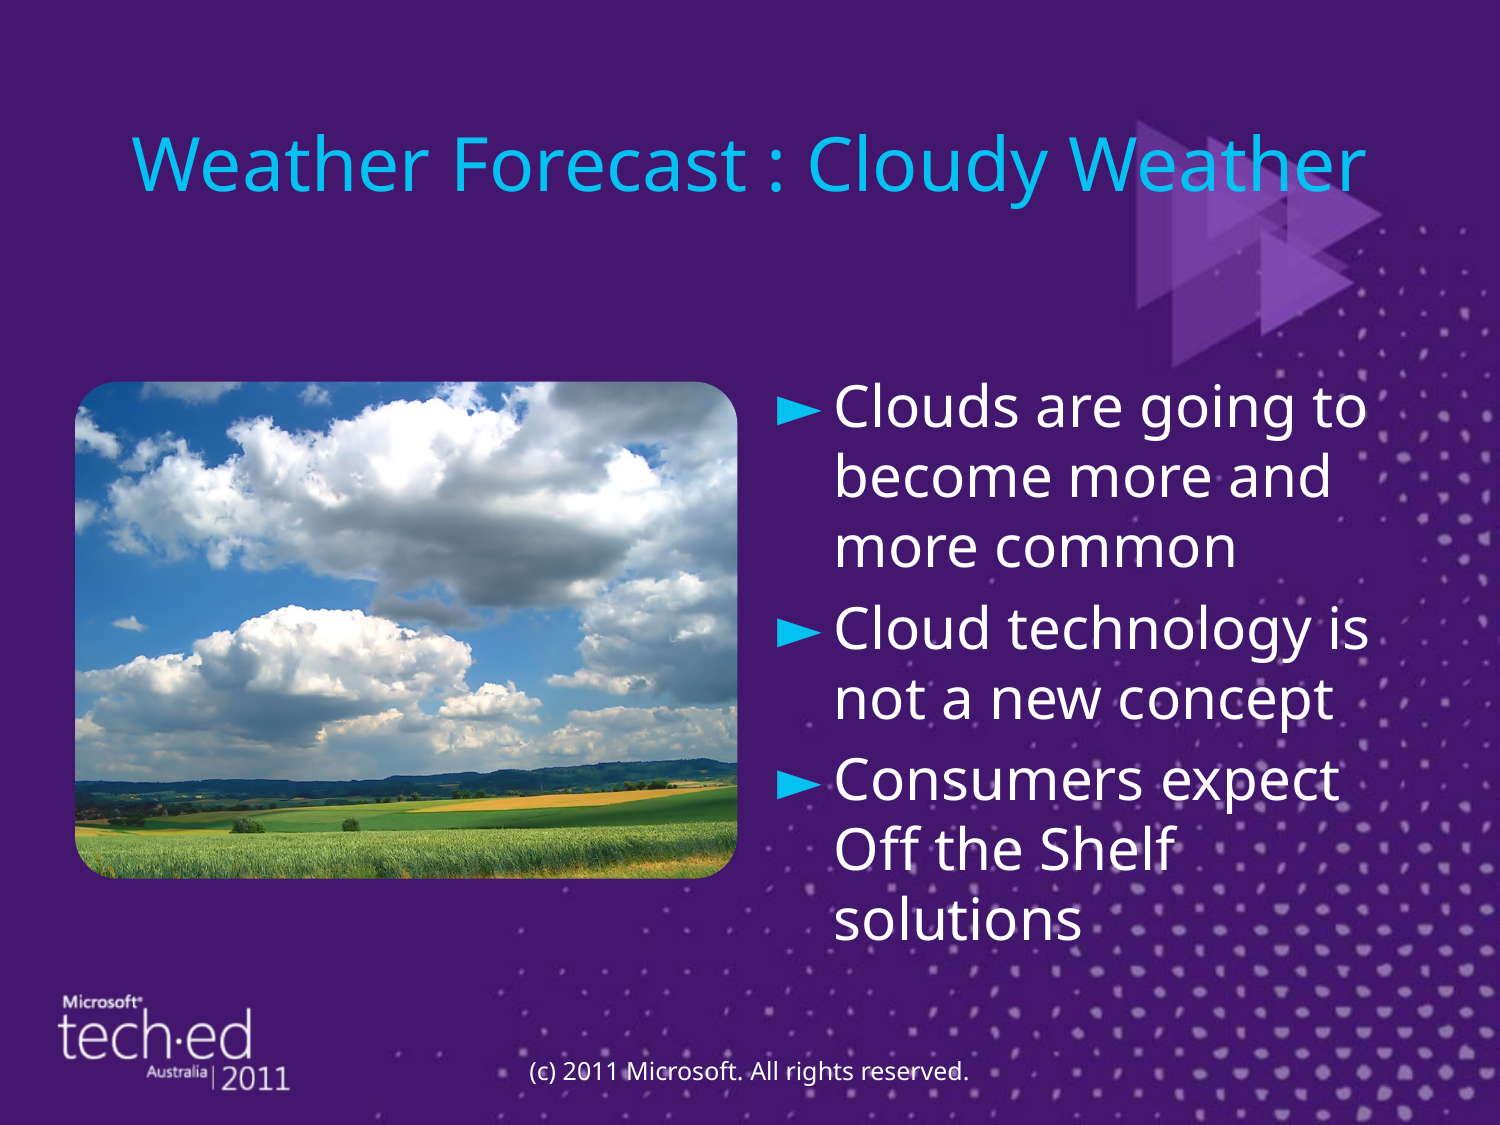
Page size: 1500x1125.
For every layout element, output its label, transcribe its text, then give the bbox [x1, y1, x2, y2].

picture [0, 0, 1500, 1125]
footer (c) 2011 Microsoft. All rights reserved. [512, 1042, 988, 1103]
title Weather Forecast : Cloudy Weather [75, 67, 1425, 256]
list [74, 381, 738, 879]
list Clouds are going to become more and more common Cloud technology is not a new concept Consumers expect Off the Shelf solutions [762, 361, 1425, 1005]
